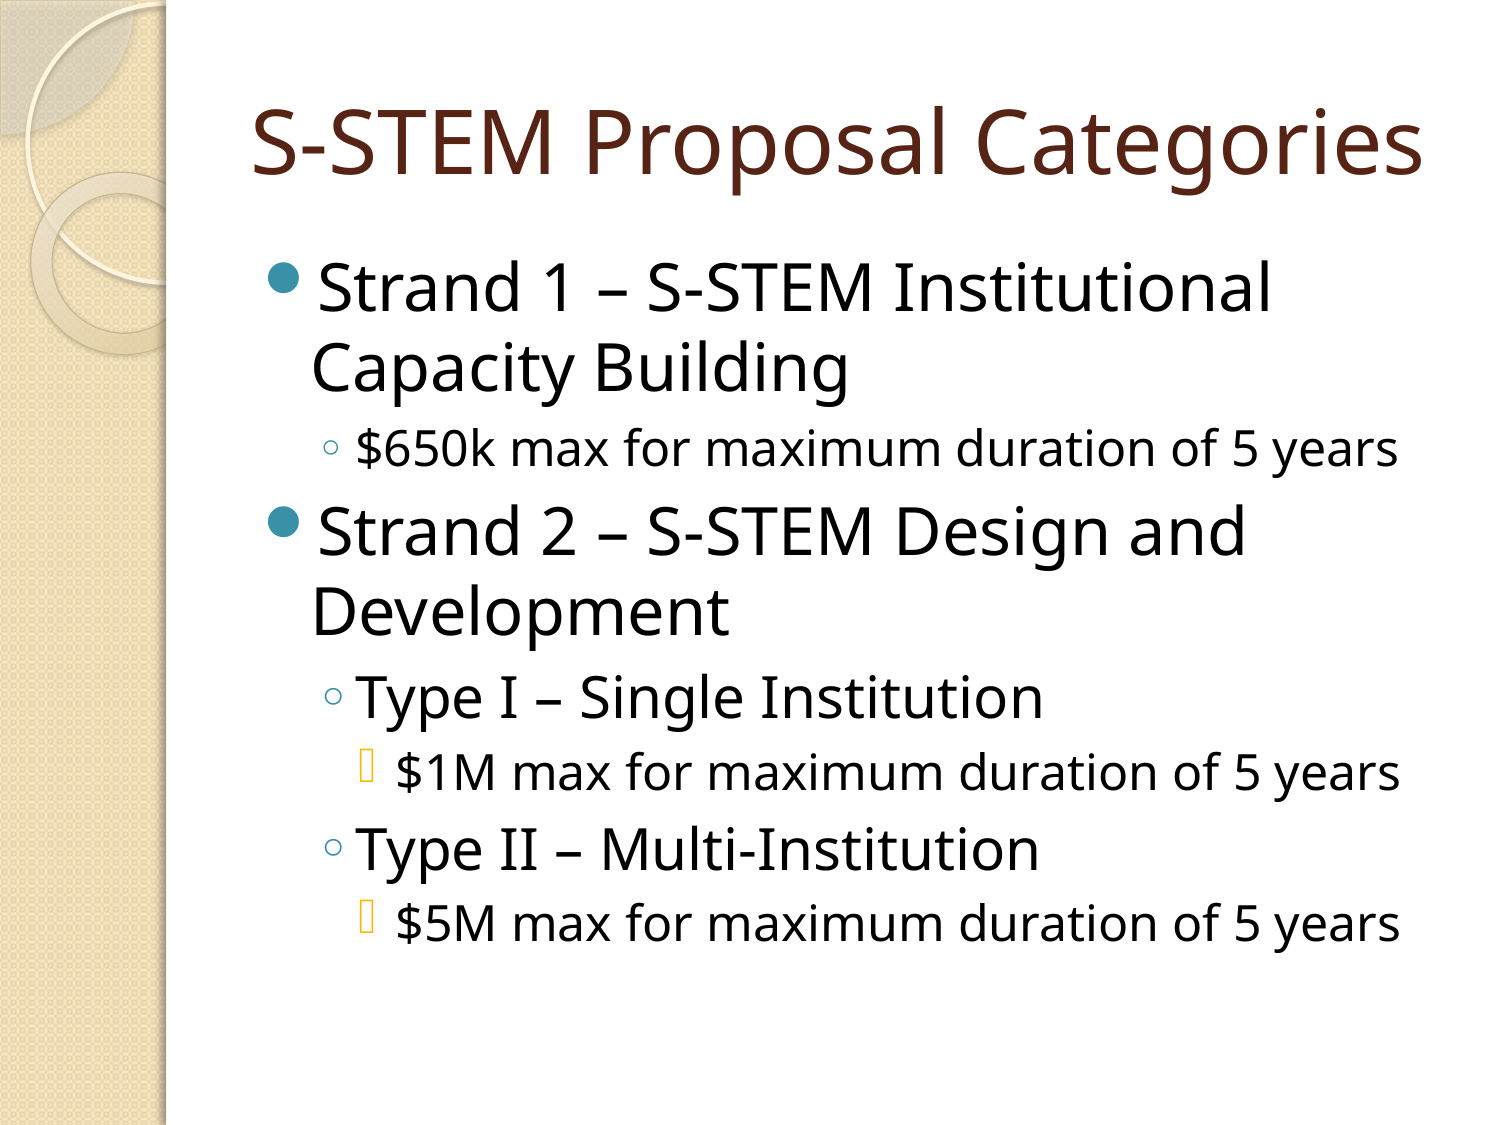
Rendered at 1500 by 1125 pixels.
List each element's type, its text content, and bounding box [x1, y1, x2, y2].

list Strand 1 – S-STEM Institutional Capacity Building $650k max for maximum duration of 5 years Strand 2 – S-STEM Design and Development Type I – Single Institution $1M max for maximum duration of 5 years Type II – Multi-Institution $5M max for maximum duration of 5 years [235, 237, 1466, 1025]
title S-STEM Proposal Categories [235, 45, 1466, 233]
